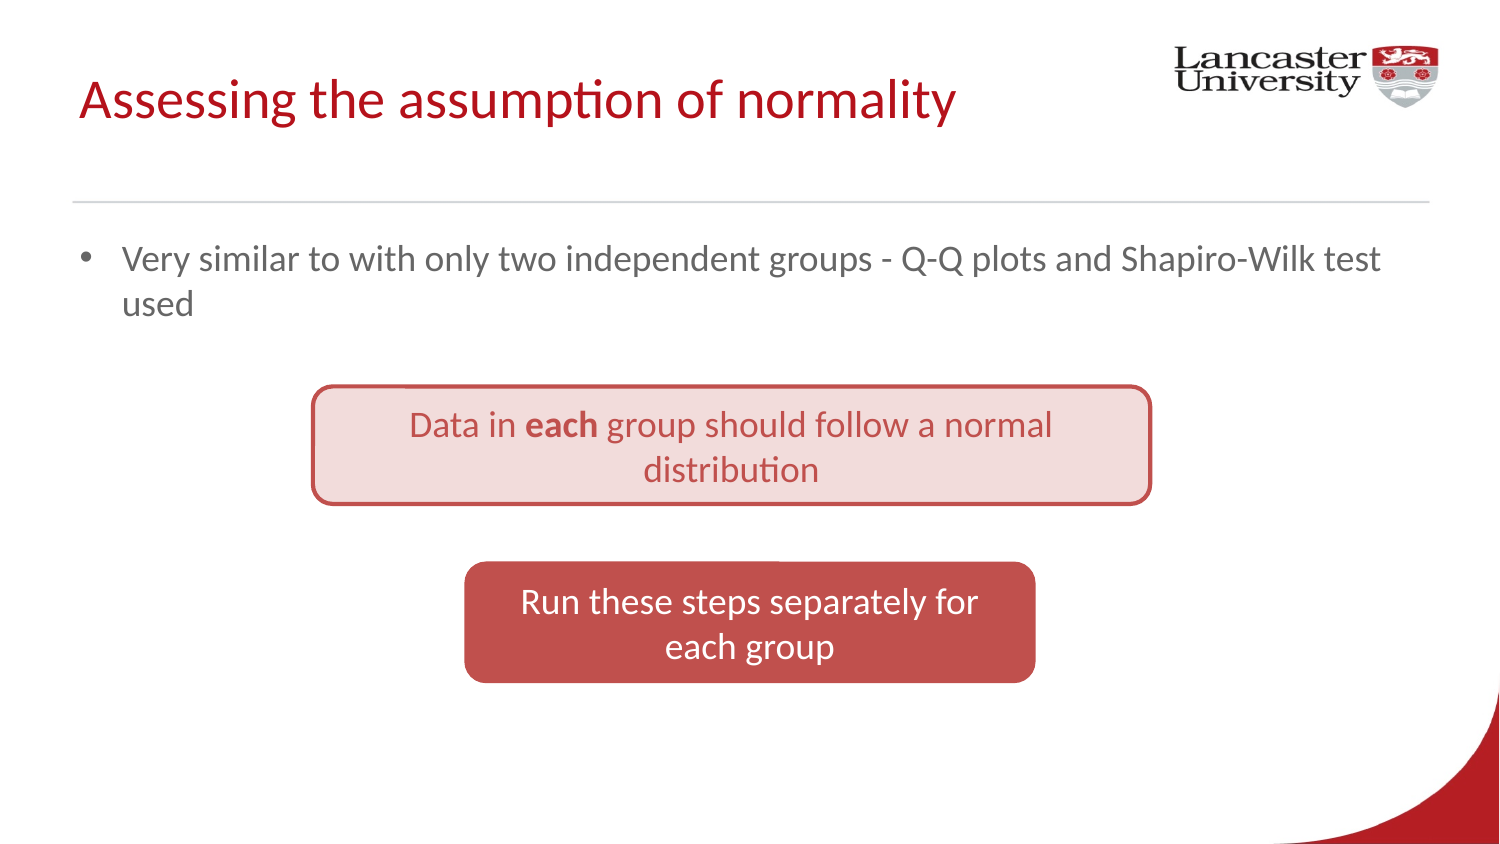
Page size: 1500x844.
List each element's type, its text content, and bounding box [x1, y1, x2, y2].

list Very similar to with only two independent groups - Q-Q plots and Shapiro-Wilk test used [64, 226, 1447, 812]
text_box Run these steps separately for each group [464, 561, 1036, 684]
title Assessing the assumption of normality [64, 67, 1176, 210]
picture [0, 0, 1500, 844]
text_box Data in each group should follow a normal distribution [310, 384, 1153, 507]
